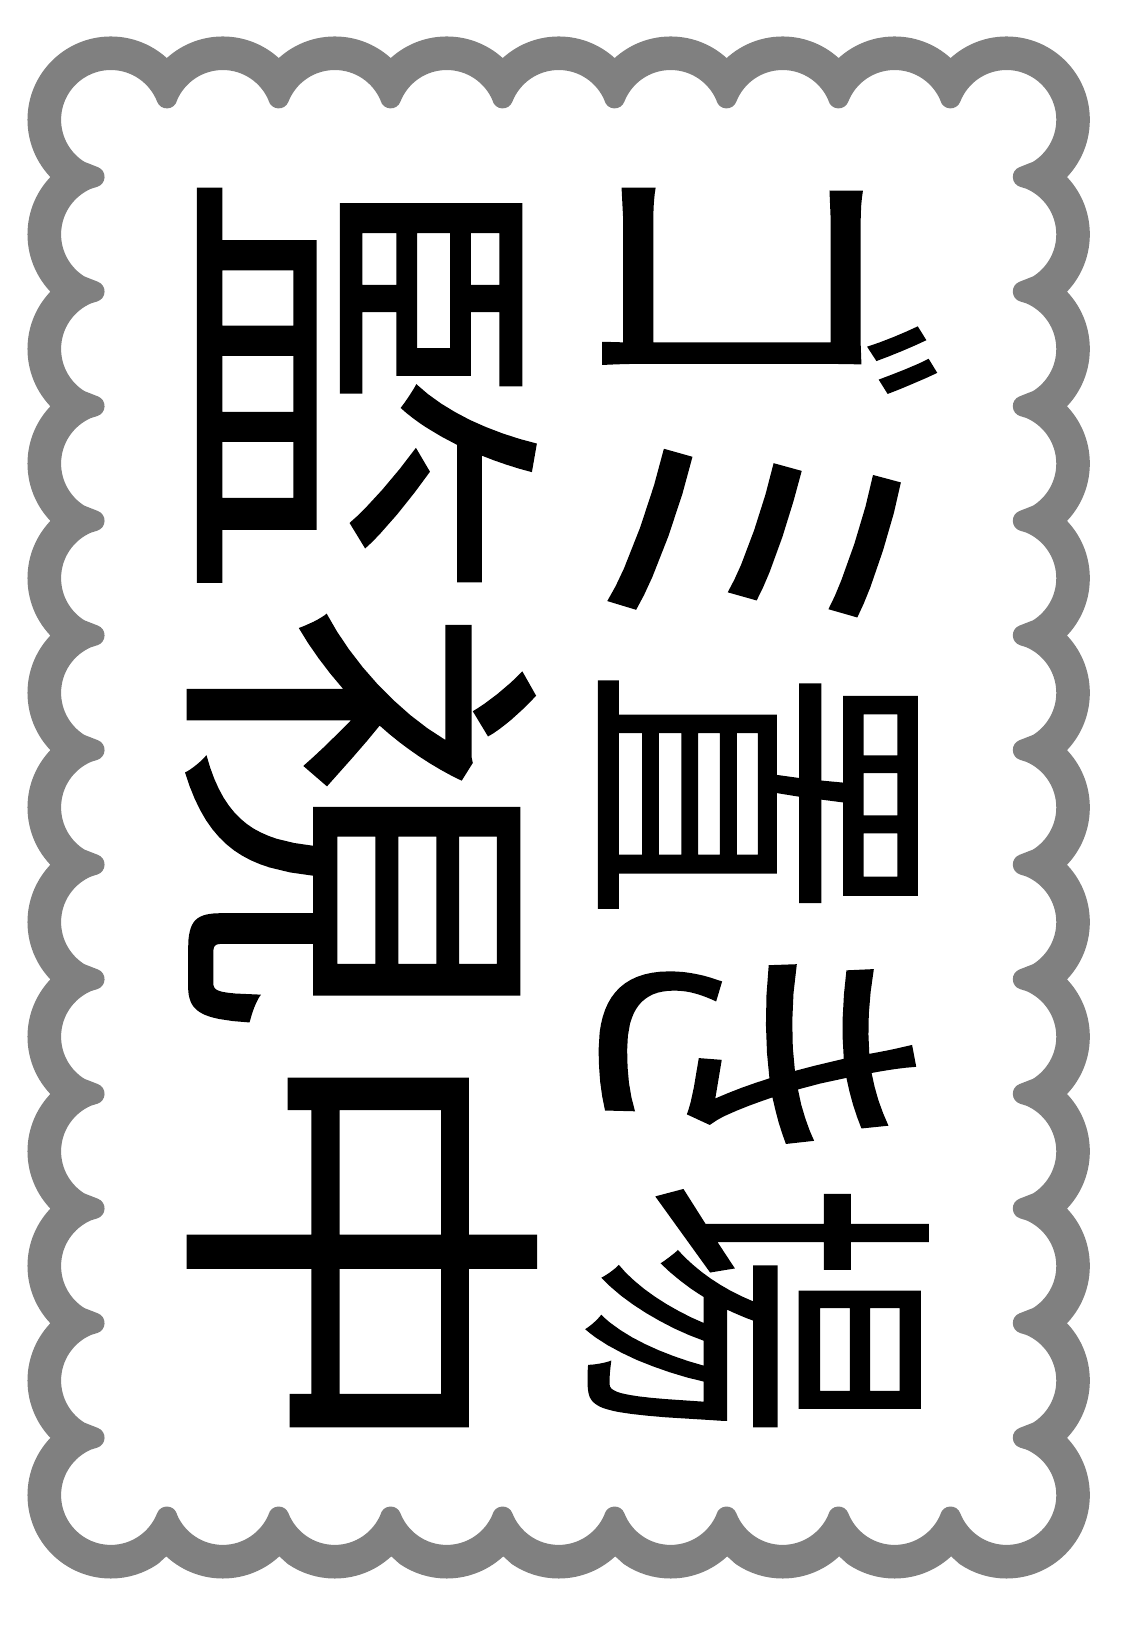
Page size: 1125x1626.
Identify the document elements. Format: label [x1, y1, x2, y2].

text_box [35, 44, 1082, 1571]
